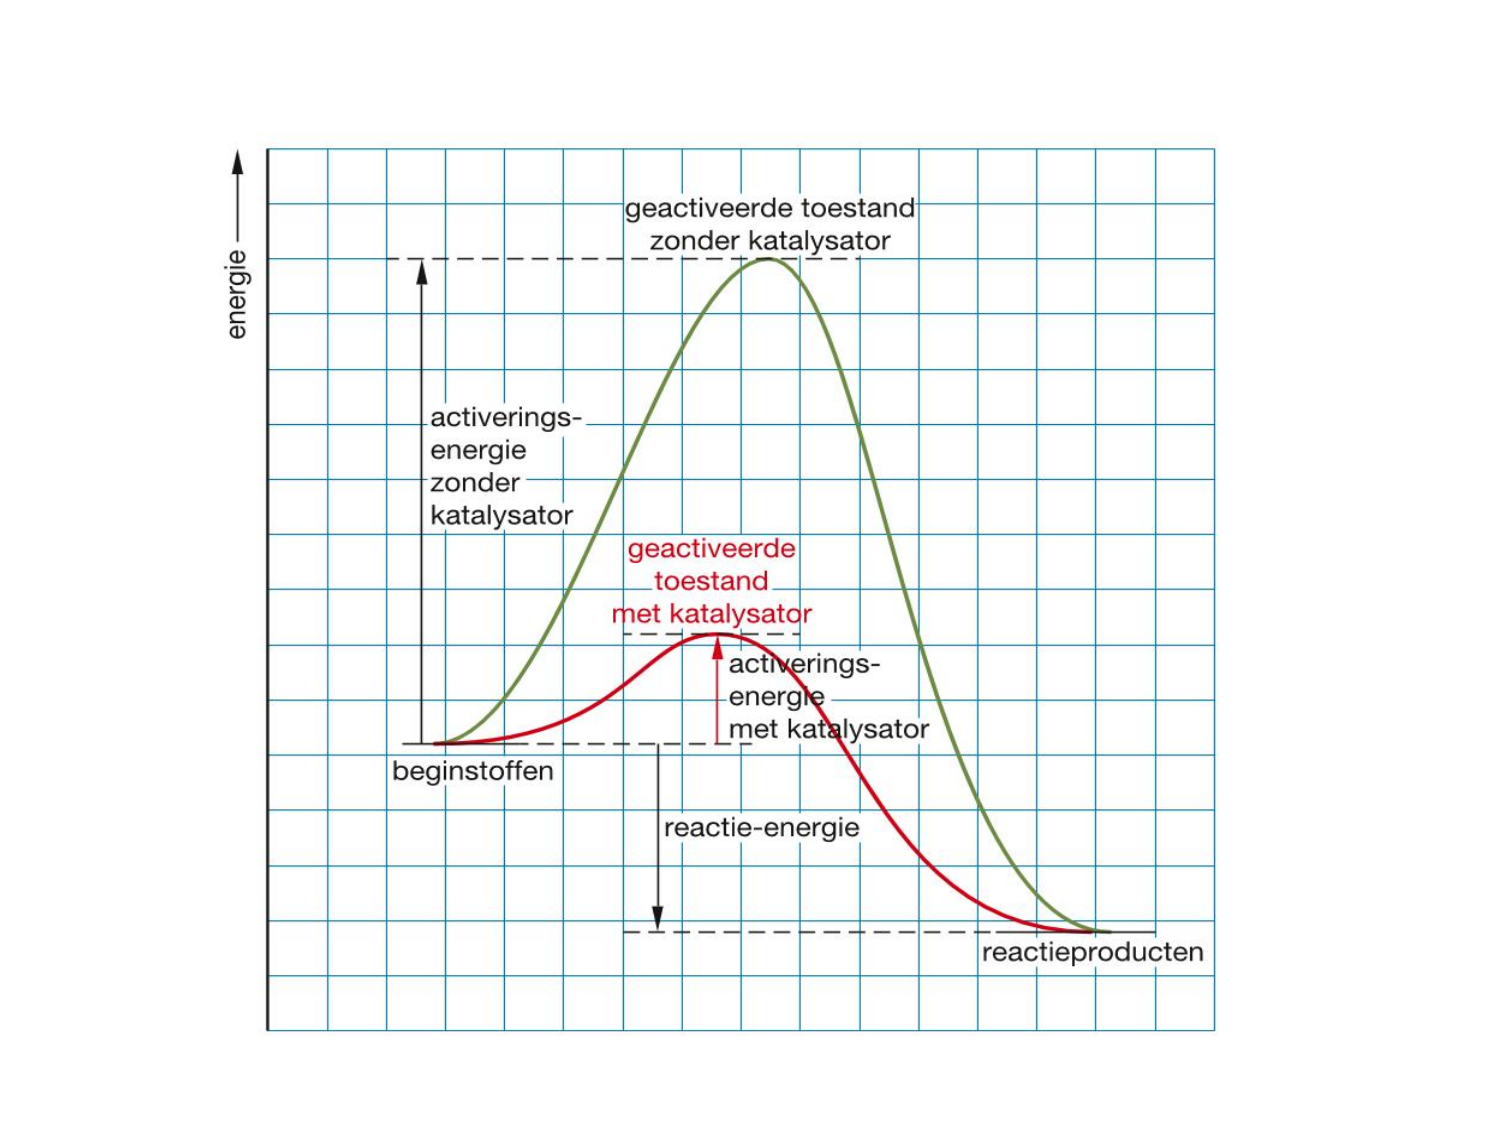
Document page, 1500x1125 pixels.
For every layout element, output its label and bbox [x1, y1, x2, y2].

picture [206, 113, 1259, 1036]
